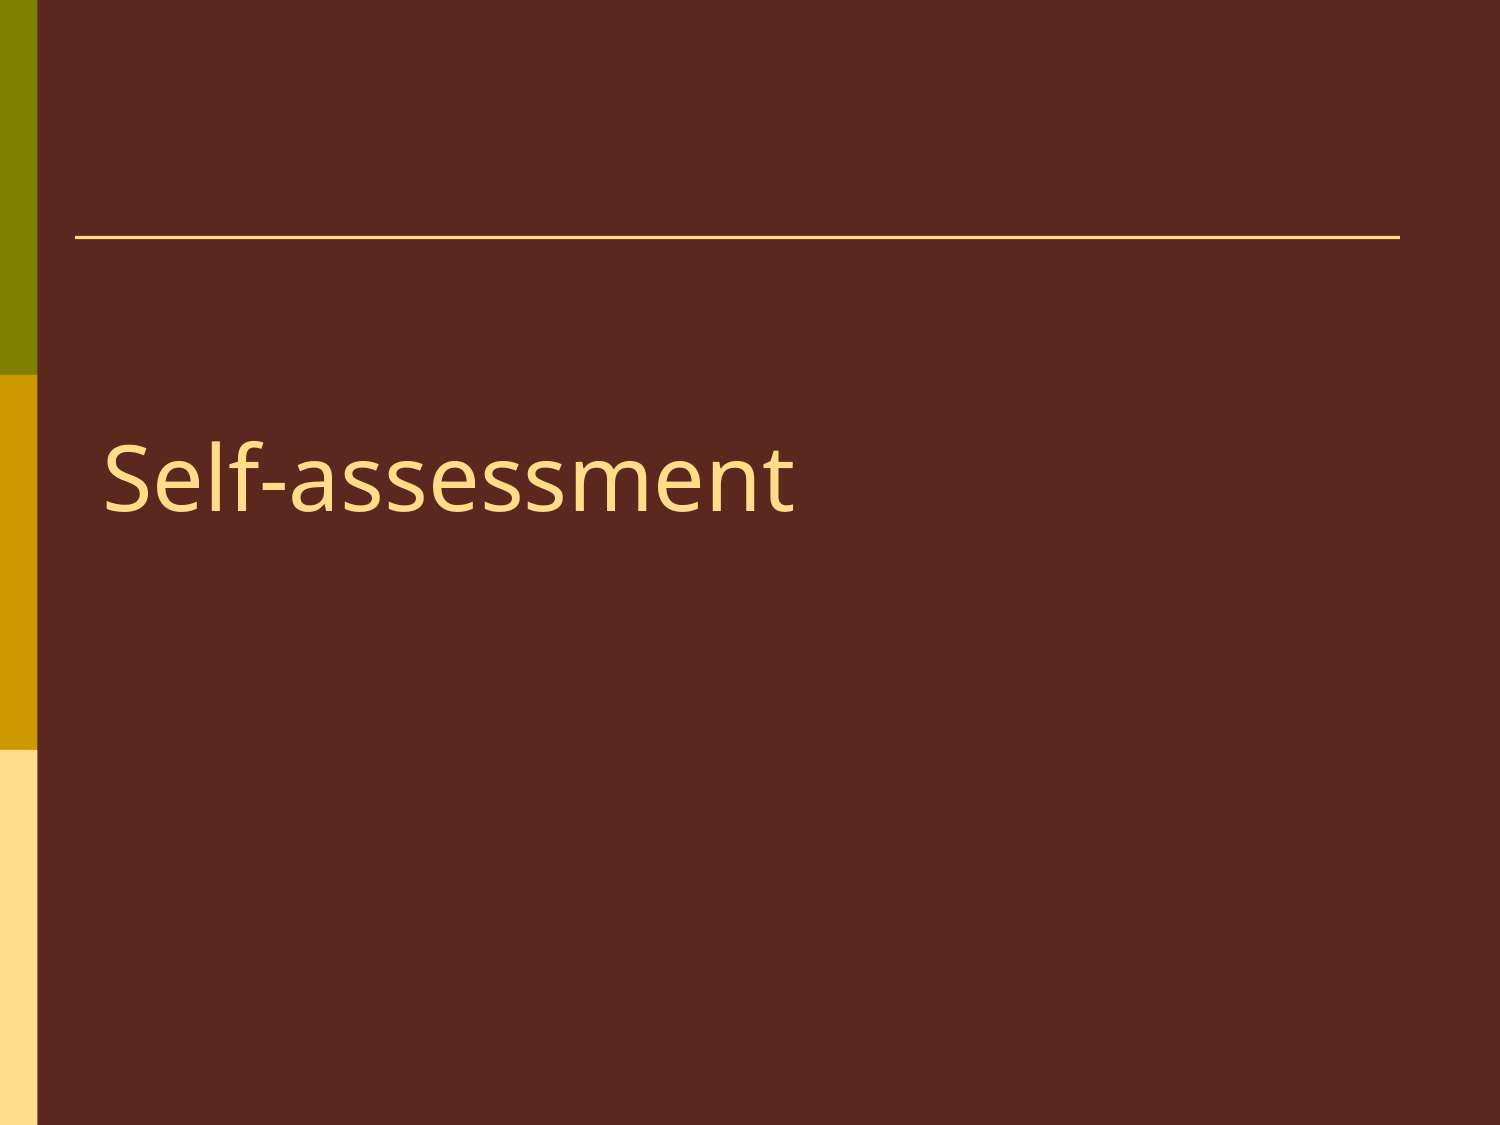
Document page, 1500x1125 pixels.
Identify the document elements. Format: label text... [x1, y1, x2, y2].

title Self-assessment [87, 350, 1438, 538]
